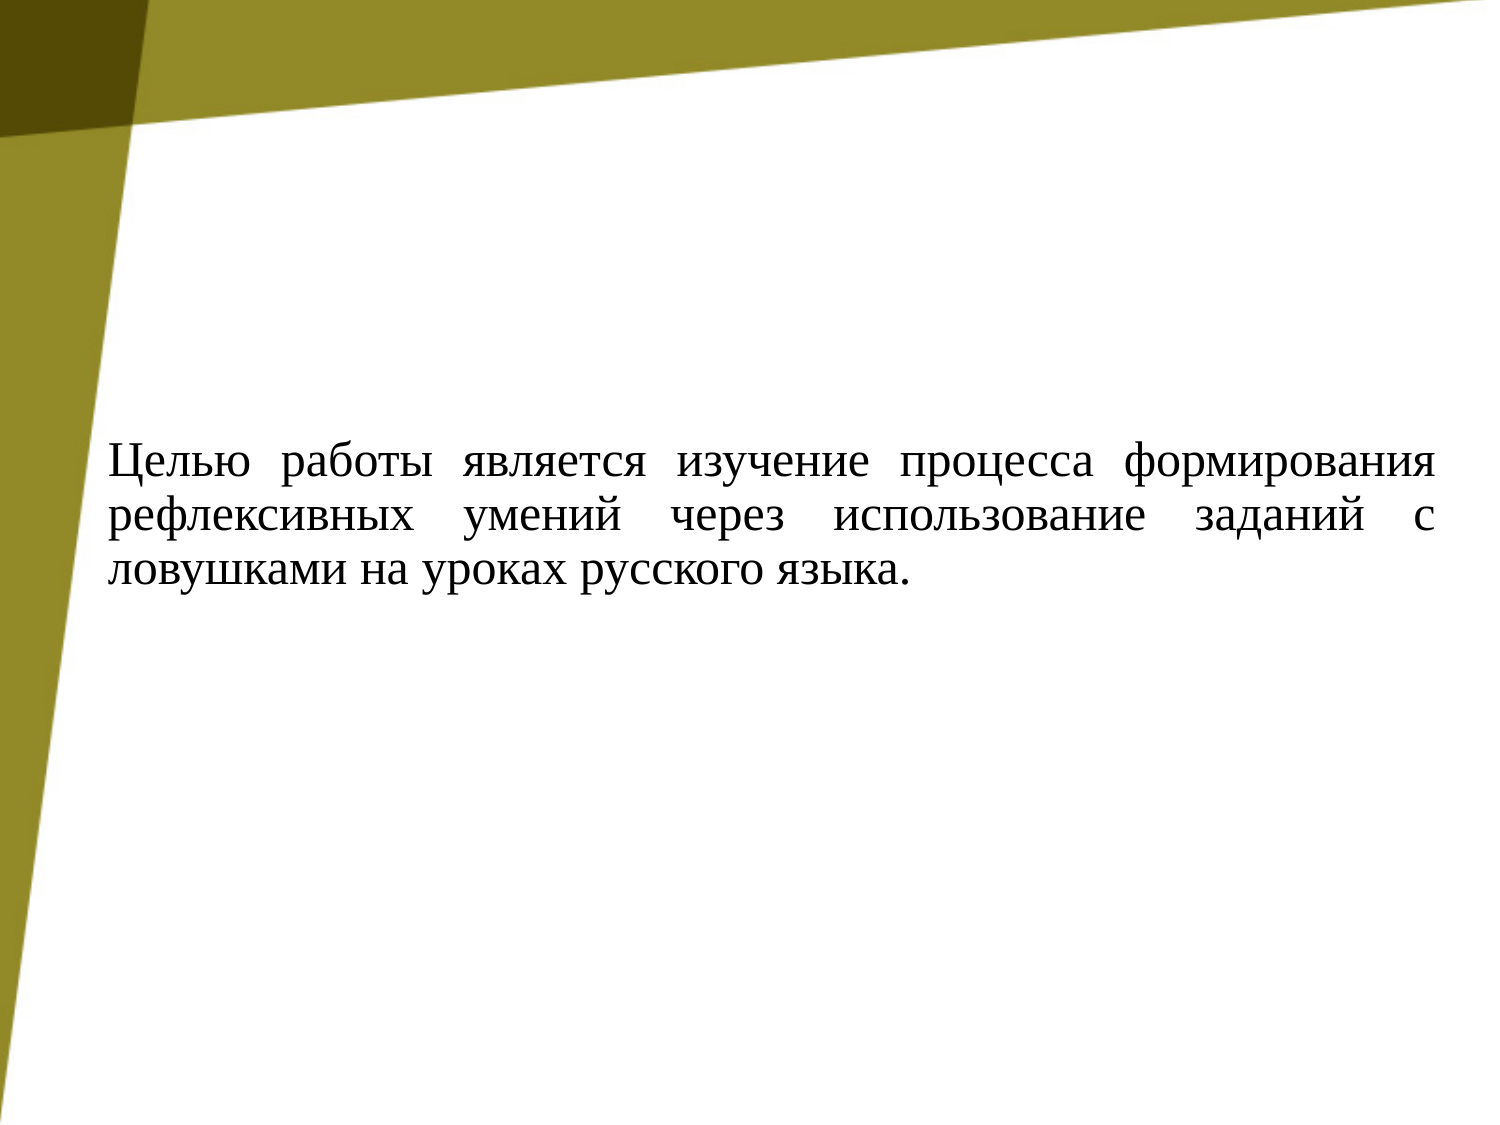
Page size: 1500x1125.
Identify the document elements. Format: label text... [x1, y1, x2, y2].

picture [0, 0, 1500, 1125]
list Целью работы является изучение процесса формирования рефлексивных умений через использование заданий с ловушками на уроках русского языка. [92, 71, 1452, 1078]
